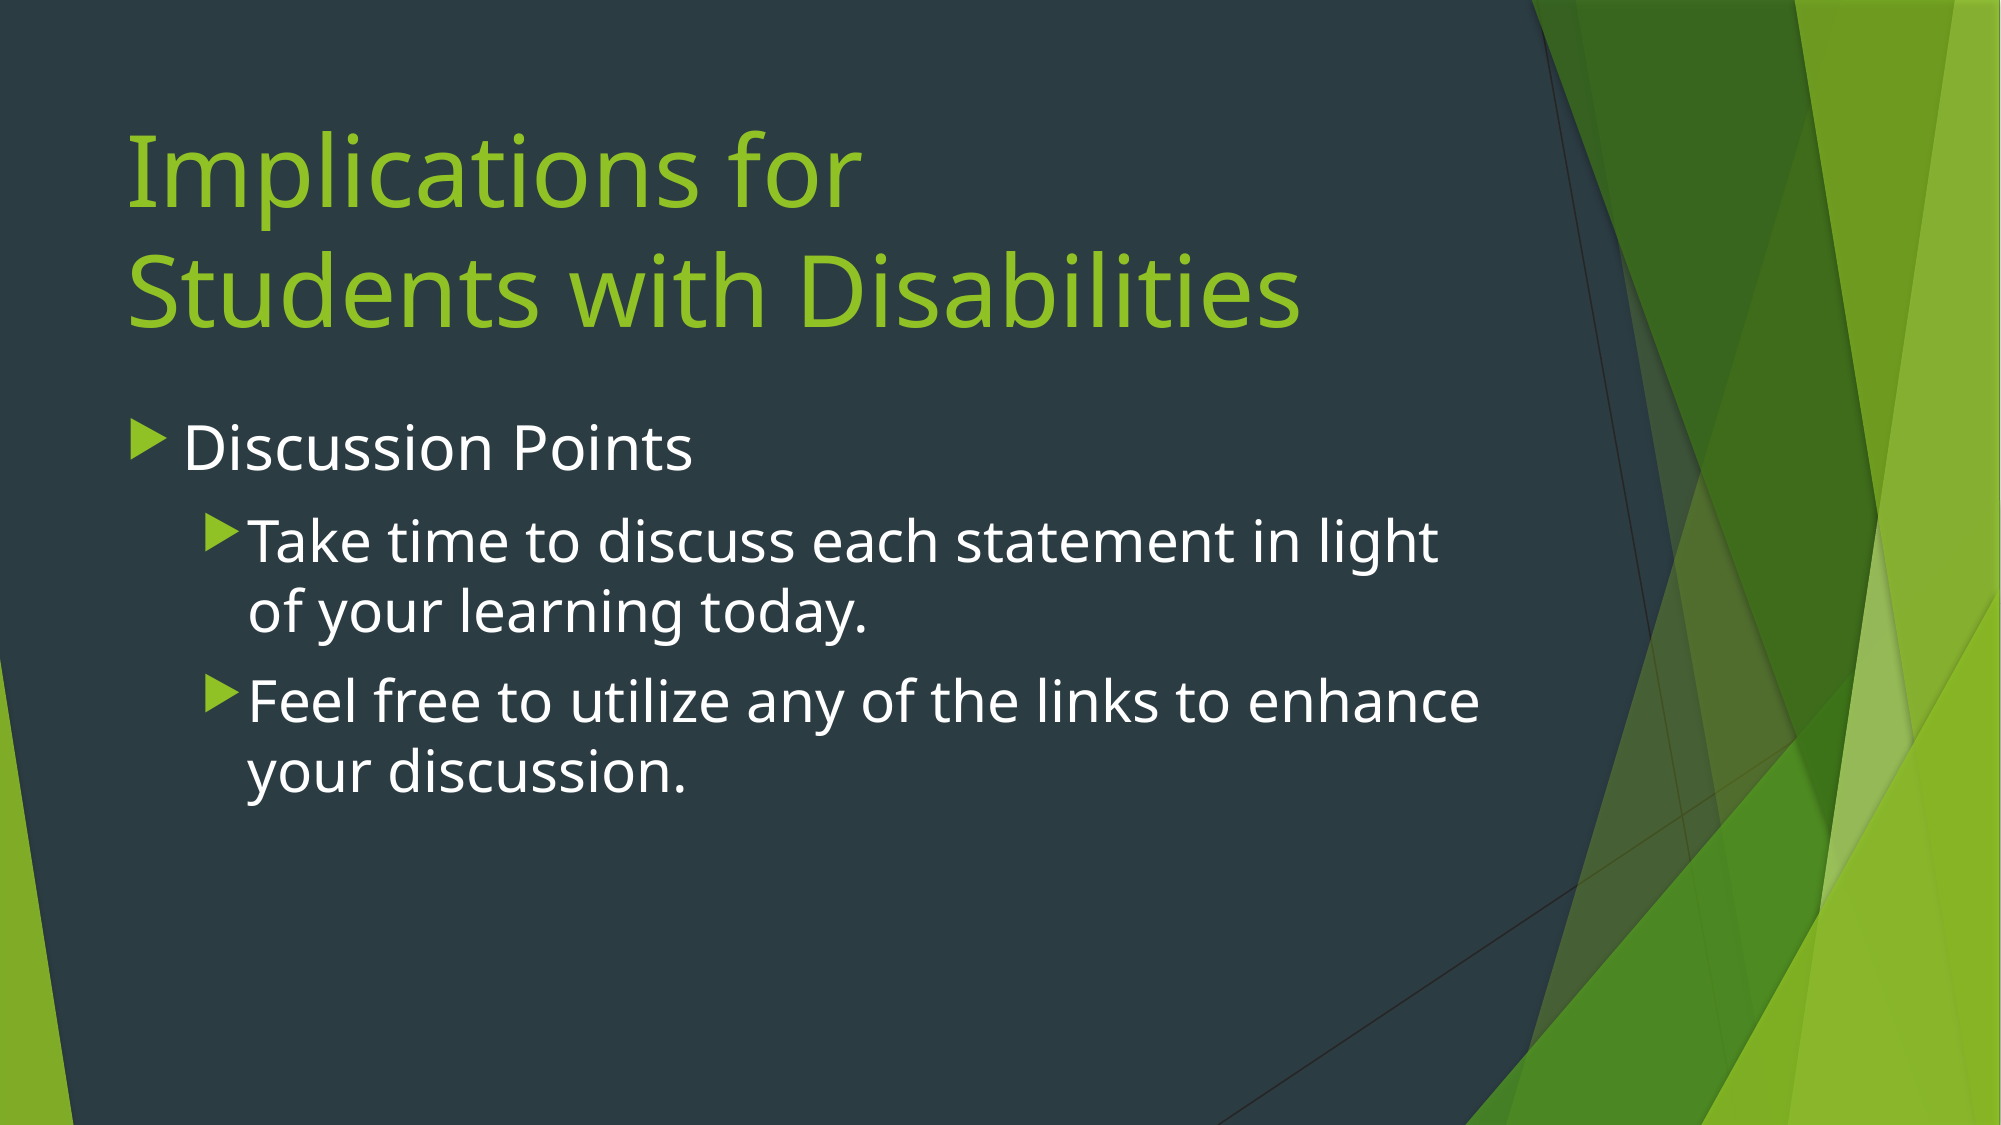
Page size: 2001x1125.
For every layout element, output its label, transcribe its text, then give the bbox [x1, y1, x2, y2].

list Discussion Points Take time to discuss each statement in light of your learning today. Feel free to utilize any of the links to enhance your discussion. [111, 400, 1522, 1070]
title Implications for Students with Disabilities [111, 99, 1694, 401]
